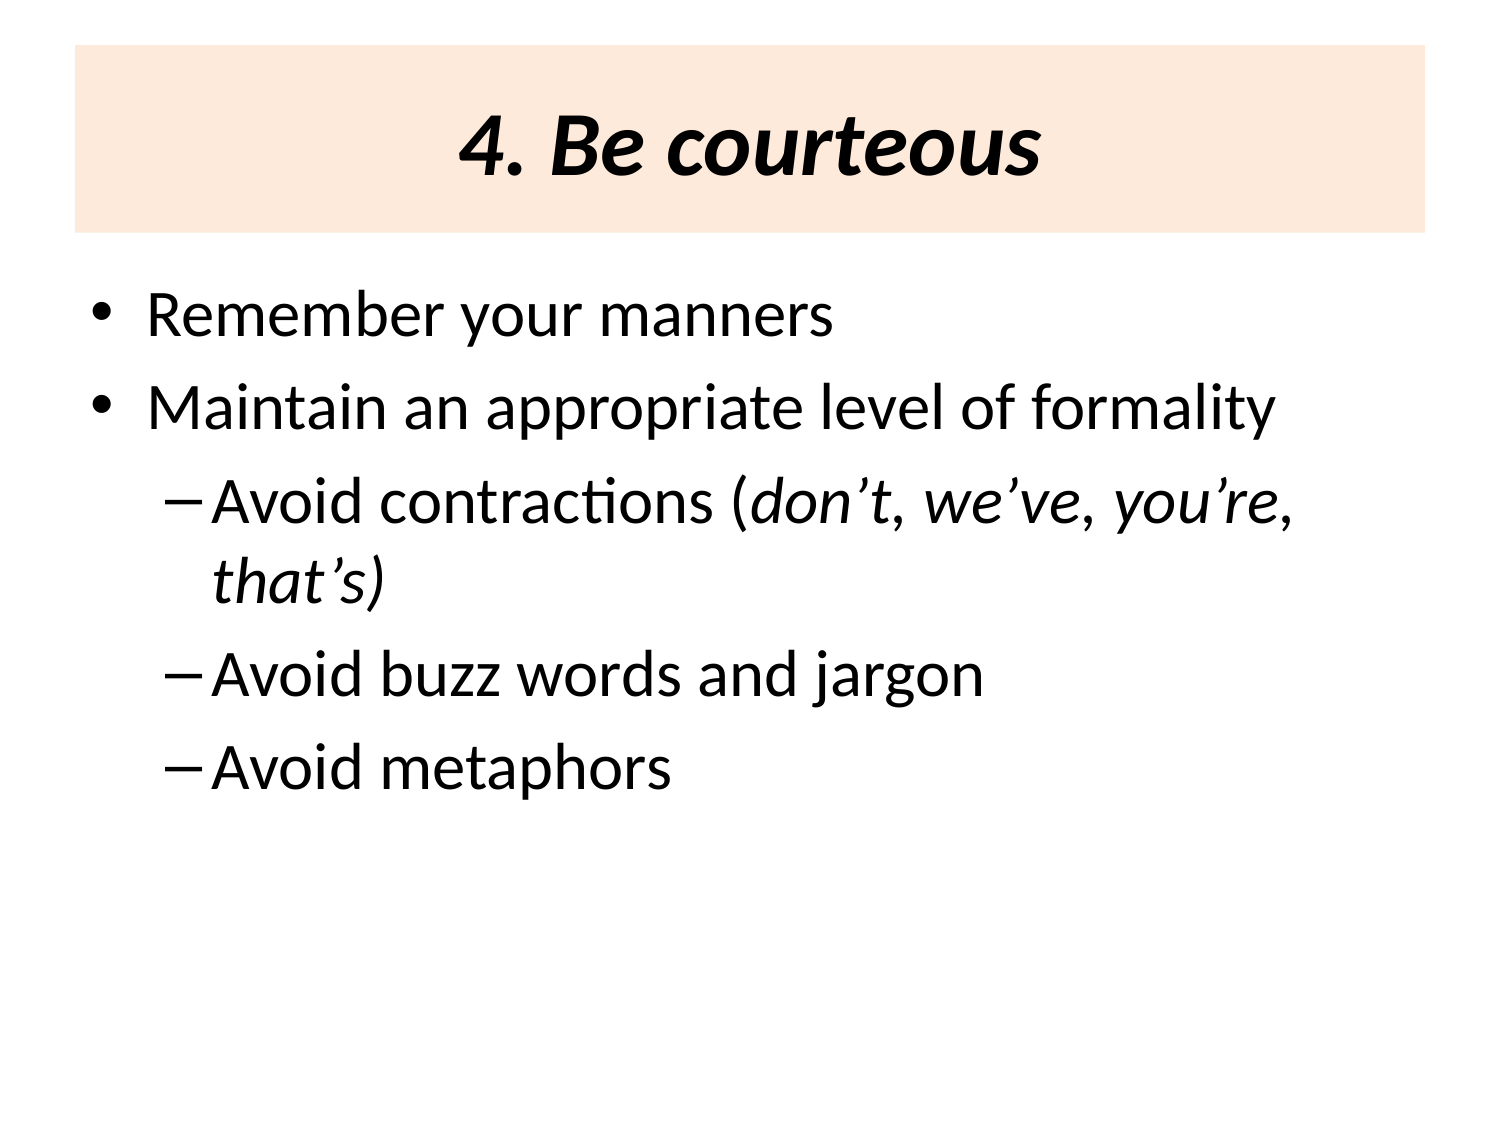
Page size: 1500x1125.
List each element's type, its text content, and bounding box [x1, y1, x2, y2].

list Remember your manners Maintain an appropriate level of formality Avoid contractions (don’t, we’ve, you’re, that’s) Avoid buzz words and jargon Avoid metaphors [75, 262, 1425, 1005]
title 4. Be courteous [75, 45, 1425, 233]
